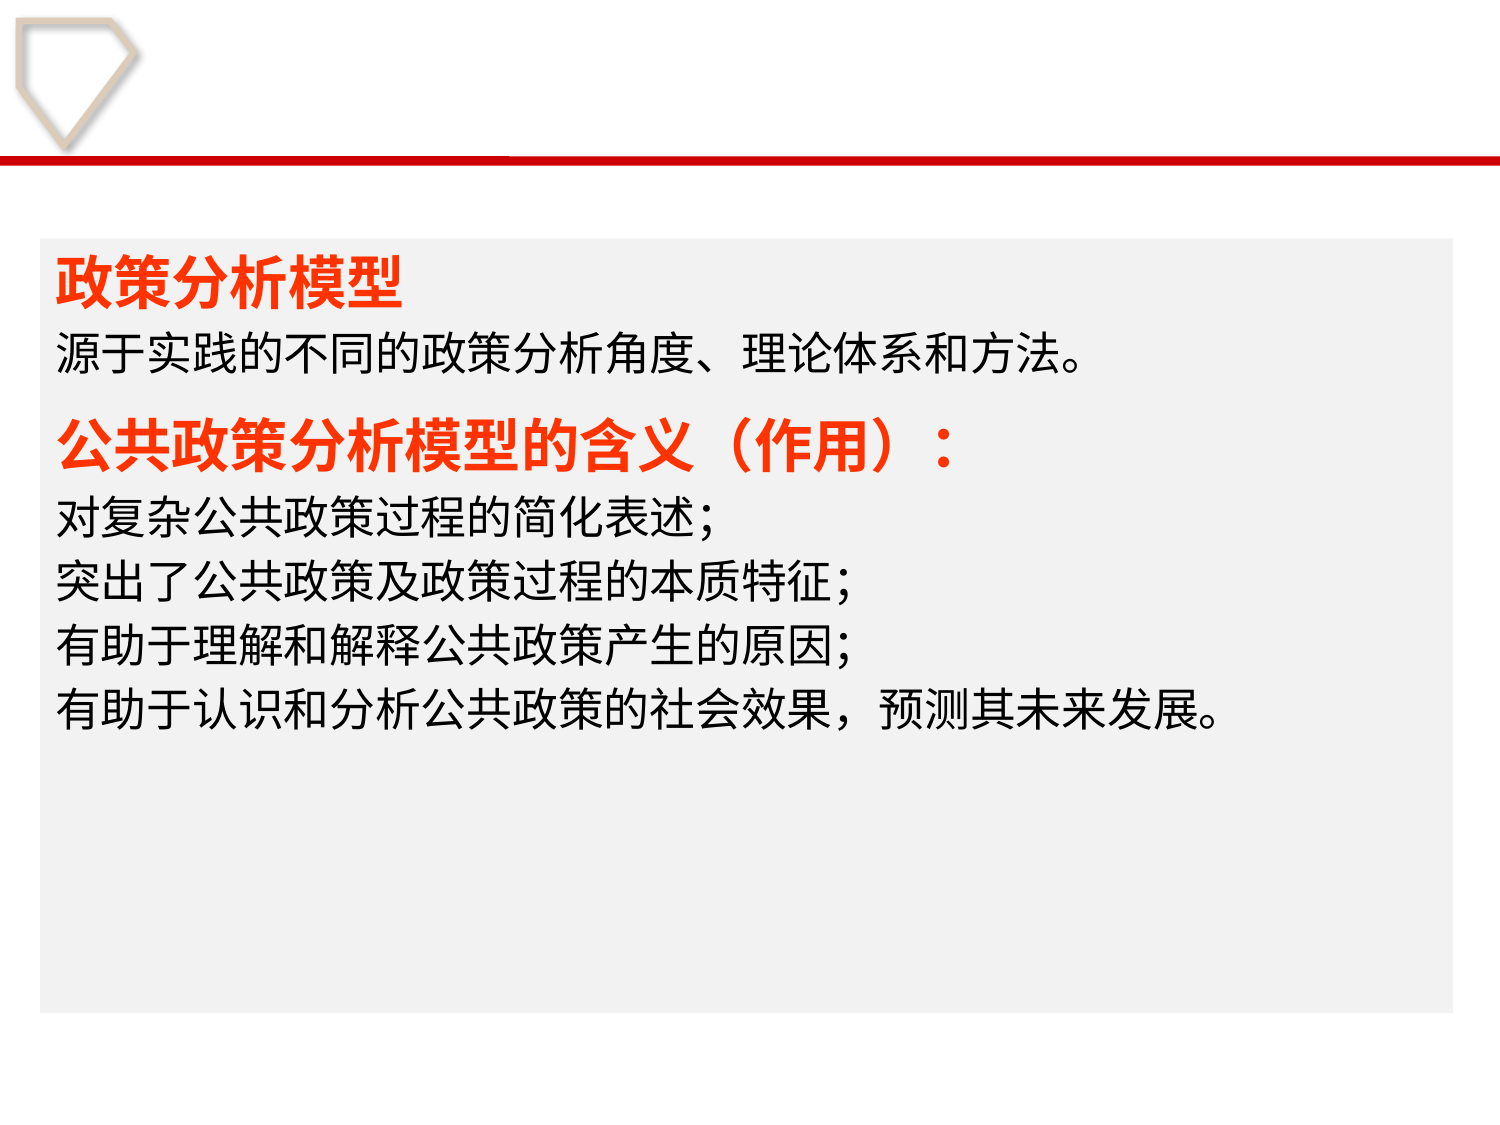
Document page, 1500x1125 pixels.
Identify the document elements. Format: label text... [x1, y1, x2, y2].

list 政策分析模型 源于实践的不同的政策分析角度、理论体系和方法。 公共政策分析模型的含义（作用）： 对复杂公共政策过程的简化表述； 突出了公共政策及政策过程的本质特征； 有助于理解和解释公共政策产生的原因； 有助于认识和分析公共政策的社会效果，预测其未来发展。 [40, 238, 1454, 1014]
